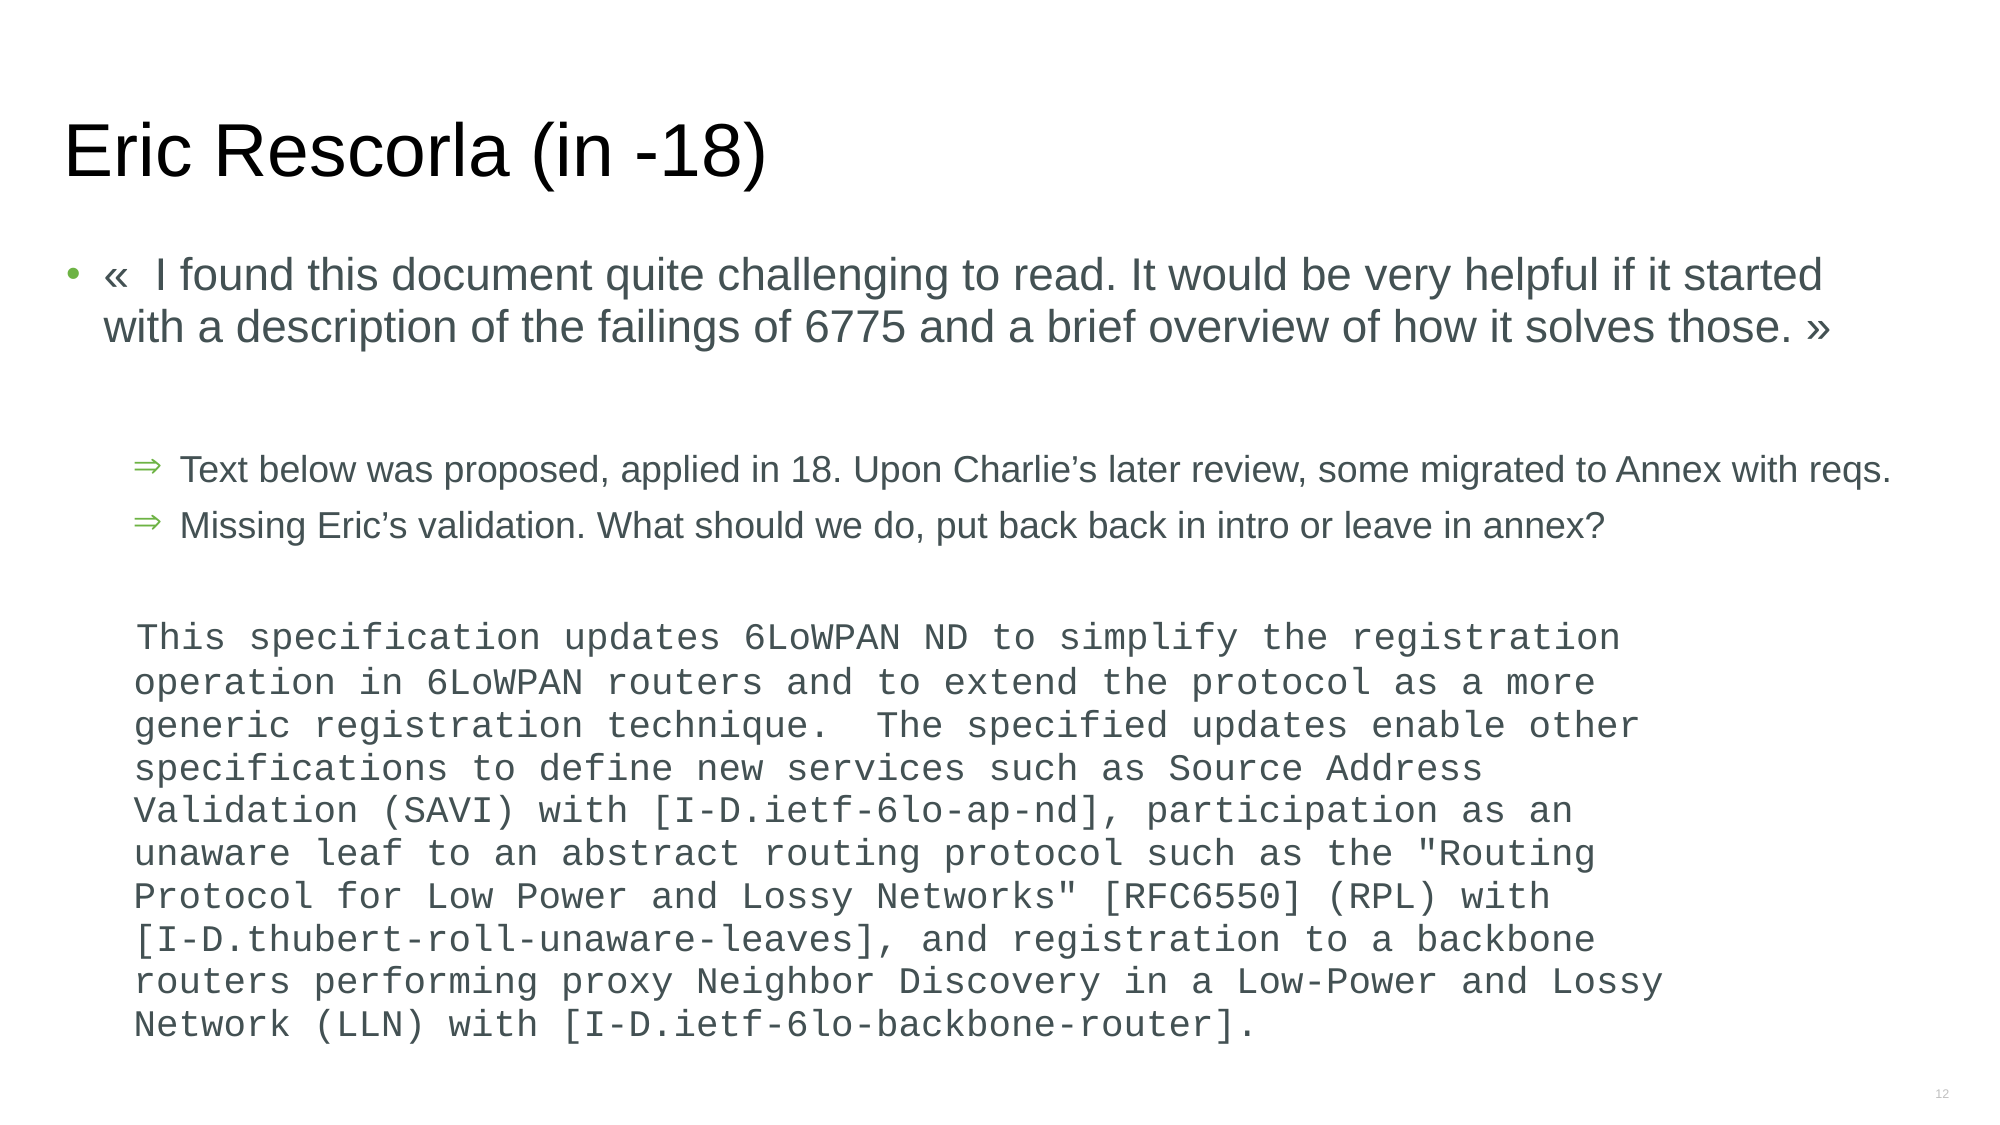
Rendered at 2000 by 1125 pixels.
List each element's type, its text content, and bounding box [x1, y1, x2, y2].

title Eric Rescorla (in -18) [50, 70, 1927, 209]
list « I found this document quite challenging to read. It would be very helpful if it started with a description of the failings of 6775 and a brief overview of how it solves those. » Text below was proposed, applied in 18. Upon Charlie’s later review, some migrated to Annex with reqs. Missing Eric’s validation. What should we do, put back back in intro or leave in annex? This specification updates 6LoWPAN ND to simplify the registration operation in 6LoWPAN routers and to extend the protocol as a more generic registration technique. The specified updates enable other specifications to define new services such as Source Address Validation (SAVI) with [I-D.ietf-6lo-ap-nd], participation as an unaware leaf to an abstract routing protocol such as the "Routing Protocol for Low Power and Lossy Networks" [RFC6550] (RPL) with [I-D.thubert-roll-unaware-leaves], and registration to a backbone routers performing proxy Neighbor Discovery in a Low-Power and Lossy Network (LLN) with [I-D.ietf-6lo-backbone-router]. [51, 241, 1926, 467]
